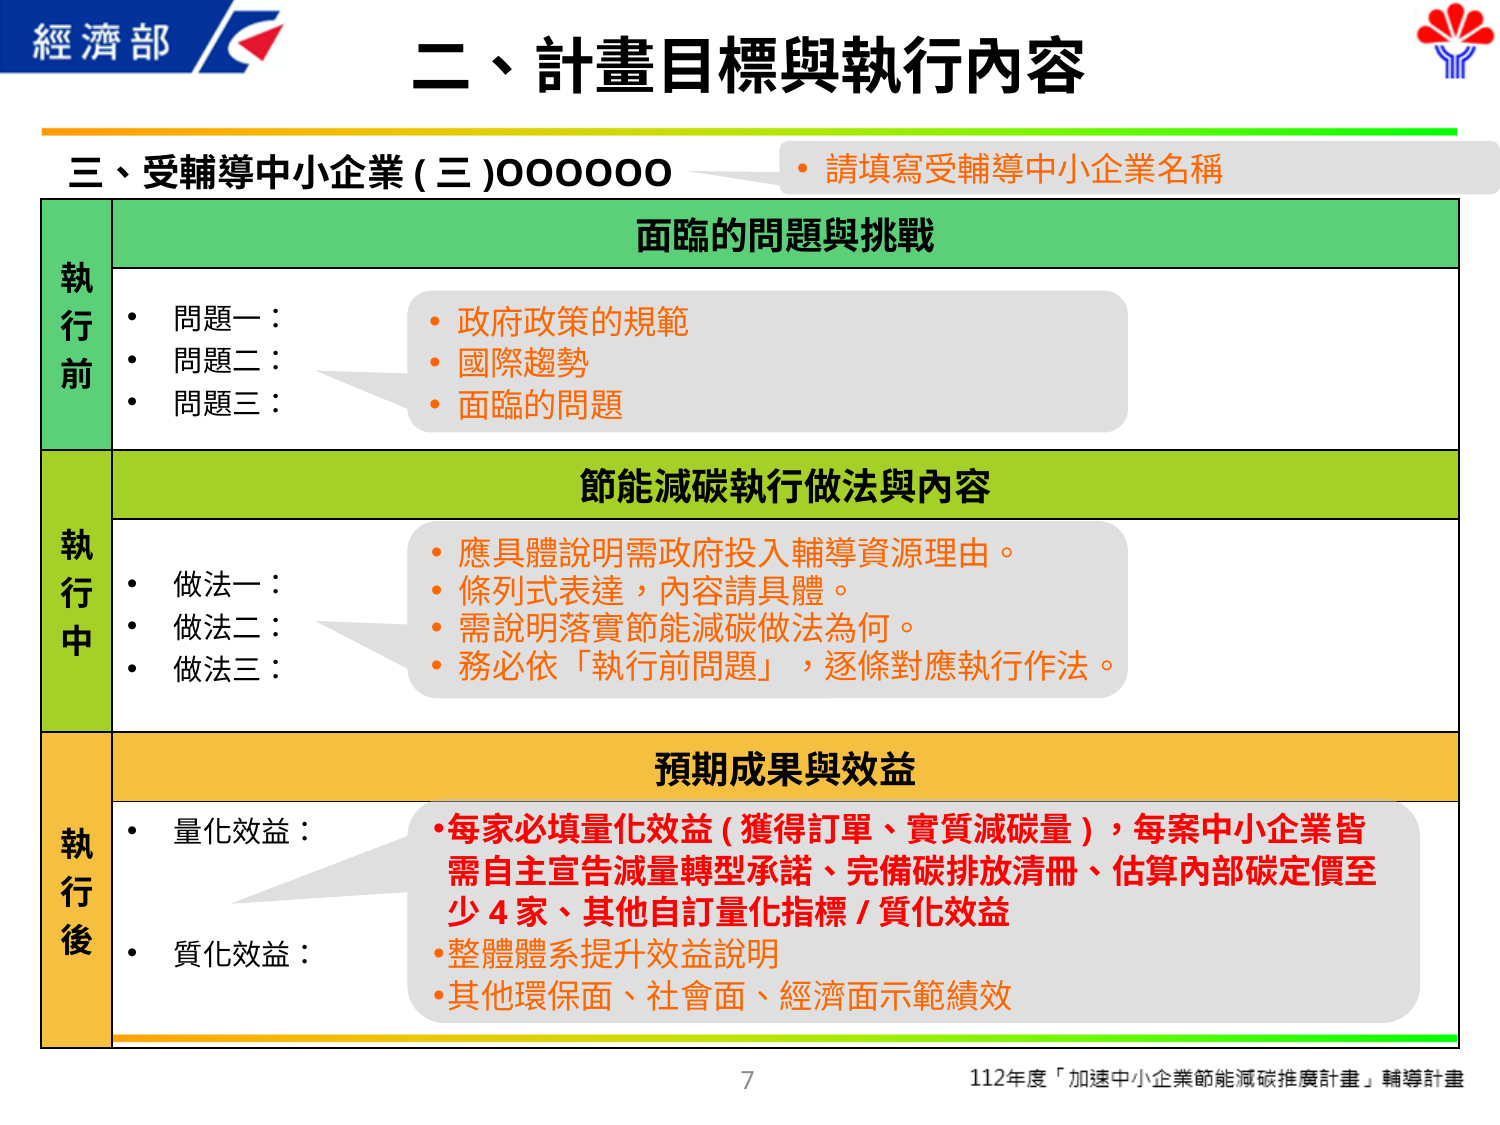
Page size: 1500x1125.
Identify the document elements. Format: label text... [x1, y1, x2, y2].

table_cell 節能減碳執行做法與內容 [113, 451, 1458, 518]
text_box 三、受輔導中小企業(三)OOOOOO [52, 140, 689, 202]
title 二、計畫目標與執行內容 [0, 19, 1497, 109]
text_box 應具體說明需政府投入輔導資源理由。 條列式表達，內容請具體。 需說明落實節能減碳做法為何。 務必依「執行前問題」，逐條對應執行作法。 [313, 519, 1131, 701]
table_cell 執行後 [42, 733, 111, 1047]
table_cell 預期成果與效益 [113, 733, 1458, 801]
slide_number 7 [572, 1051, 923, 1112]
table_cell 問題一： 問題二： 問題三： [113, 269, 1458, 449]
text_box 請填寫受輔導中小企業名稱 [685, 138, 1500, 197]
text_box 每家必填量化效益(獲得訂單、實質減碳量)，每案中小企業皆需自主宣告減量轉型承諾、完備碳排放清冊、估算內部碳定價至少4家、其他自訂量化指標/質化效益 整體體系提升效益說明 其他環保面、社會面、經濟面示範績效 [228, 796, 1423, 1026]
table_cell 量化效益： 質化效益： [113, 802, 1458, 1047]
picture [689, 174, 1459, 198]
table_cell 執行中 [42, 451, 111, 731]
picture [0, 0, 1500, 1125]
text_box 政府政策的規範 國際趨勢 面臨的問題 [313, 288, 1131, 435]
table_header 執行前 [42, 200, 111, 449]
table_header 面臨的問題與挑戰 [113, 200, 1458, 267]
table_cell 做法一： 做法二： 做法三： [113, 520, 1458, 731]
